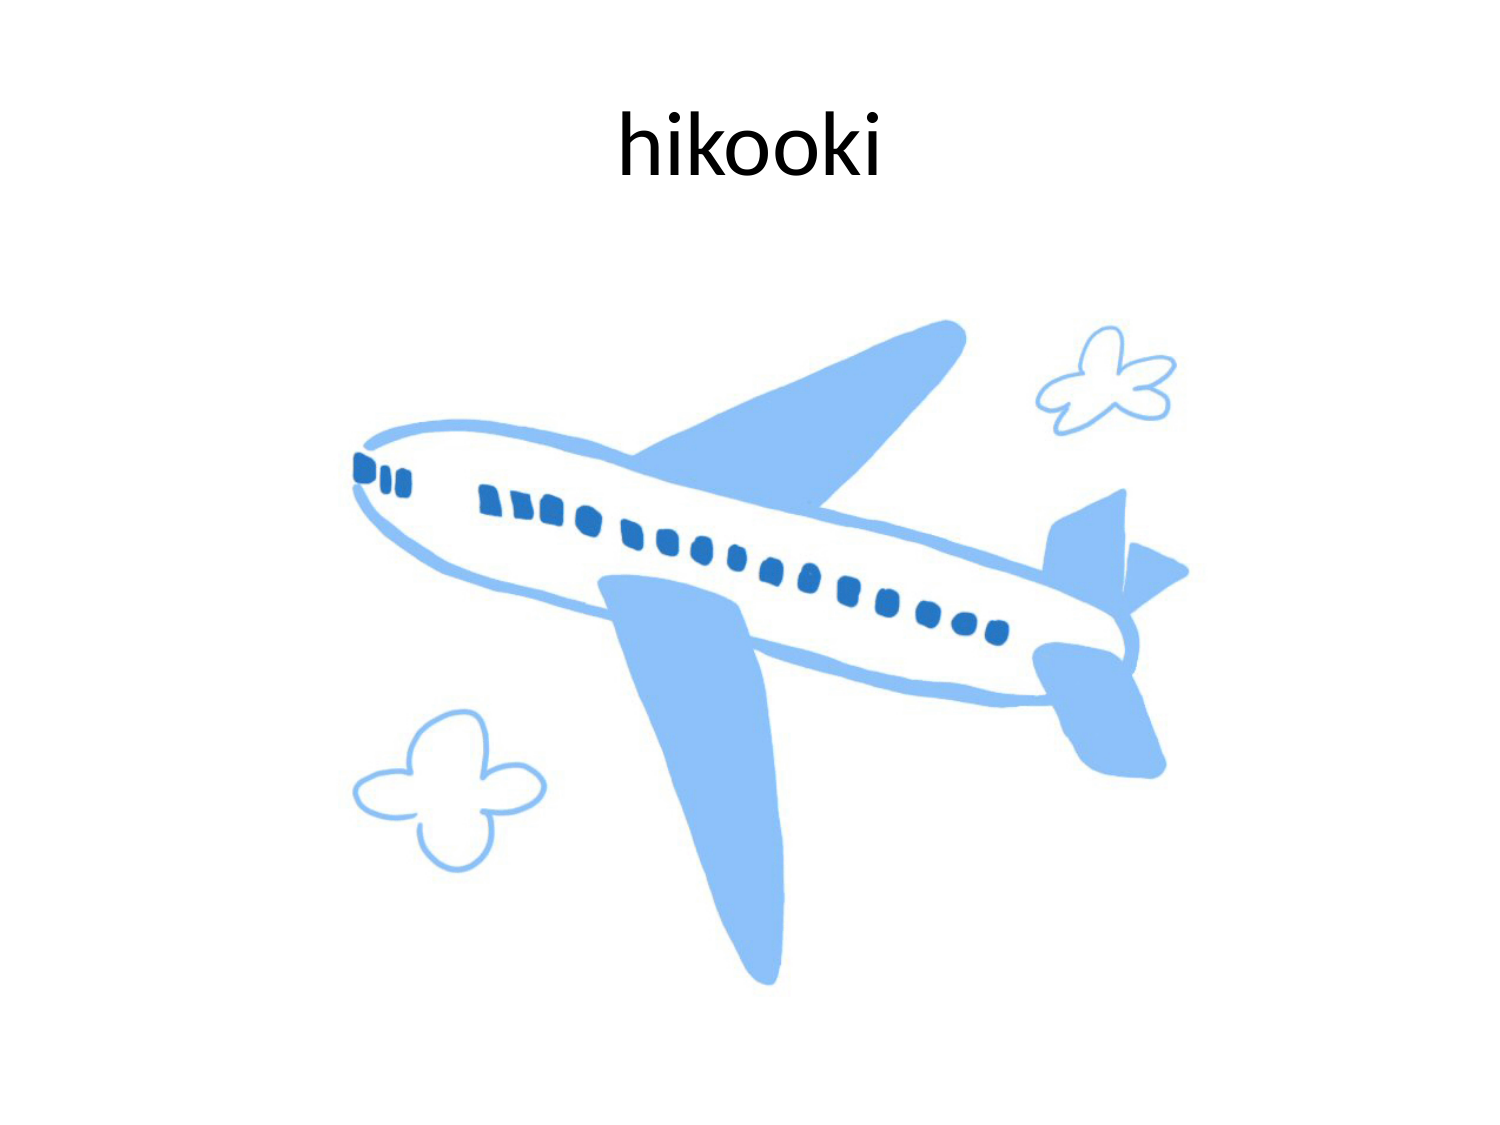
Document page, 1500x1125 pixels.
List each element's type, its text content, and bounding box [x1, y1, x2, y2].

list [237, 262, 1263, 1006]
title hikooki [75, 45, 1425, 233]
